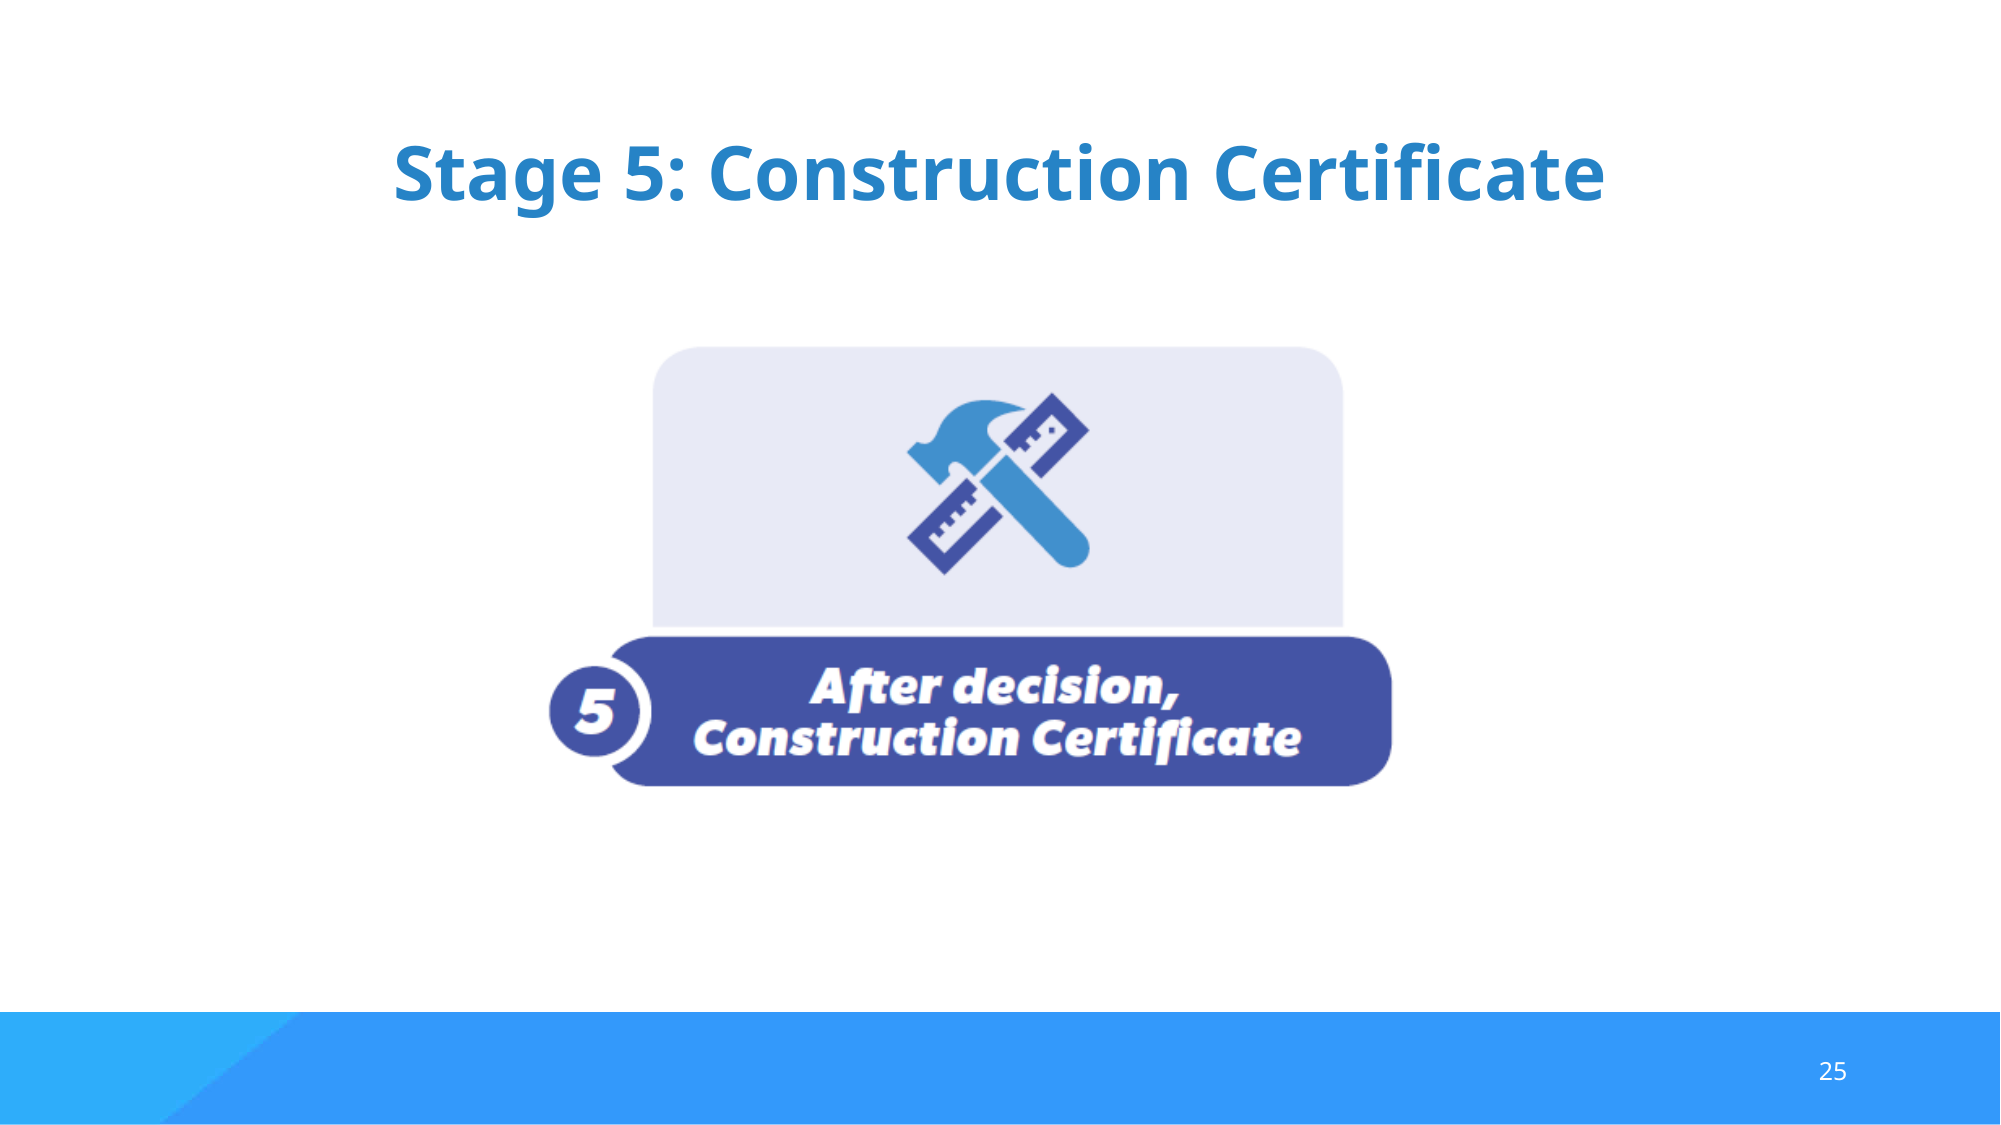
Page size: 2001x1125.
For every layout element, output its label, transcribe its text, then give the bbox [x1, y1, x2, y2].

title Stage 5: Construction Certificate [137, 28, 1863, 247]
picture [525, 308, 1447, 840]
slide_number 25 [1412, 1042, 1863, 1103]
picture [0, 1012, 2000, 1125]
